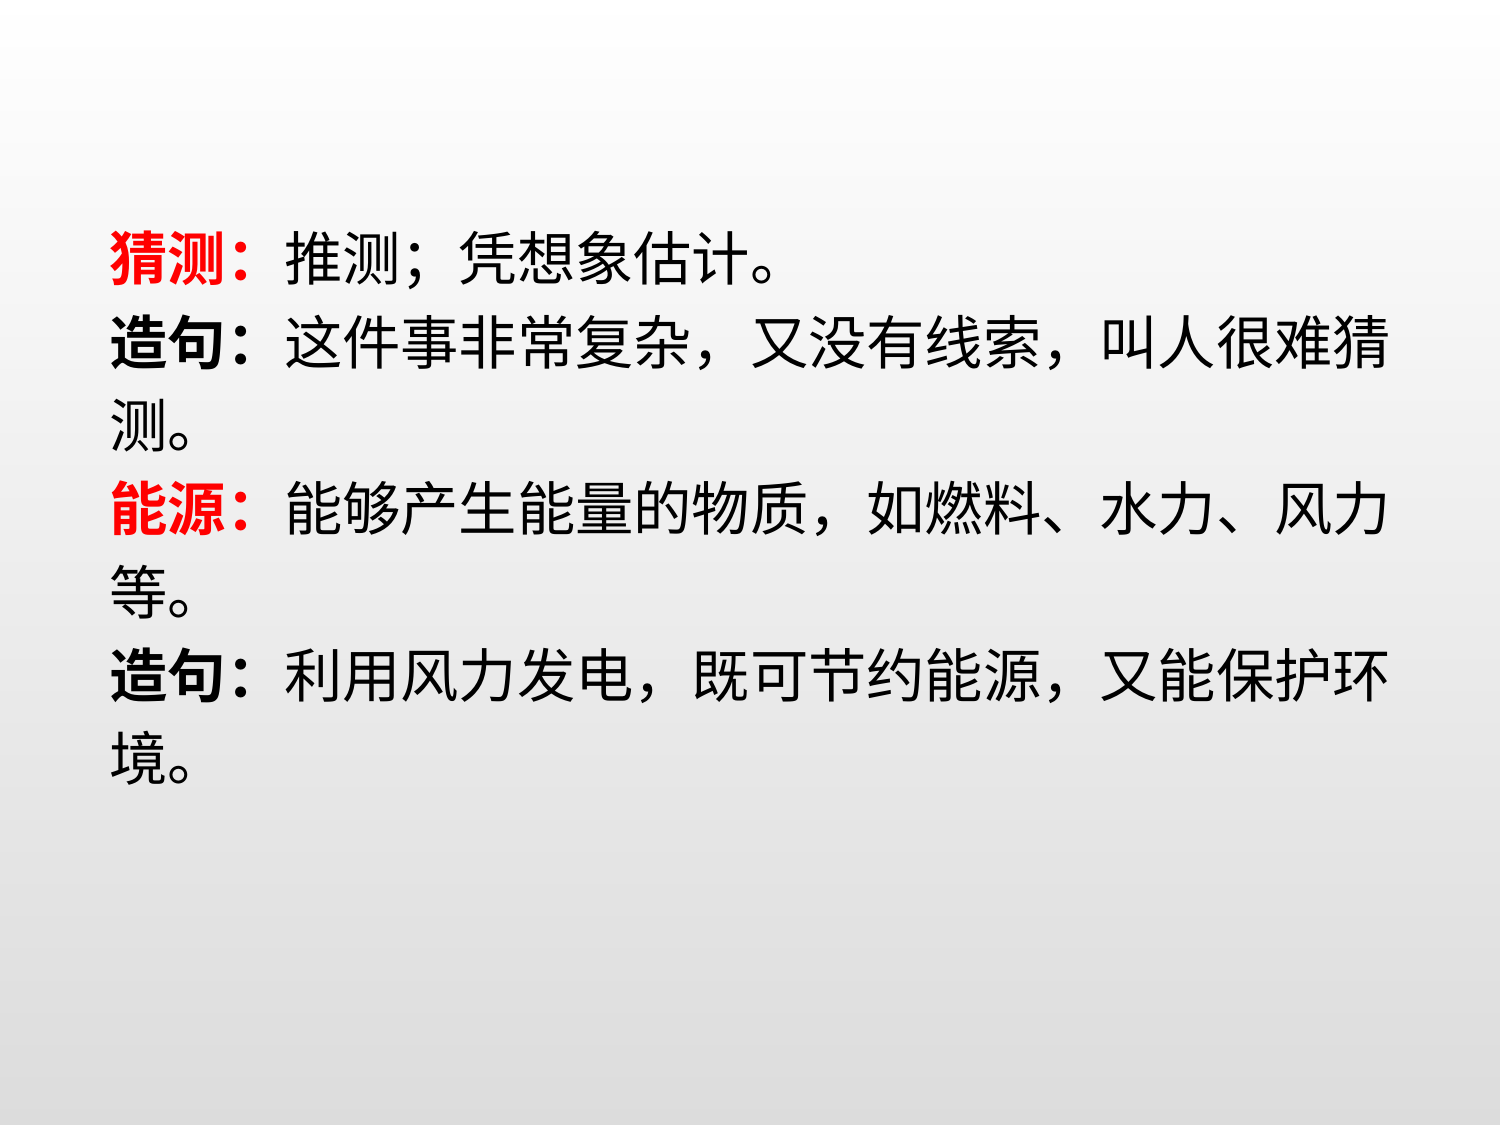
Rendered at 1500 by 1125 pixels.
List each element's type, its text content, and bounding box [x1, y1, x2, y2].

text_box 猜测：推测；凭想象估计。 造句：这件事非常复杂，又没有线索，叫人很难猜测。 能源：能够产生能量的物质，如燃料、水力、风力等。 造句：利用风力发电，既可节约能源，又能保护环境。 [94, 201, 1408, 870]
